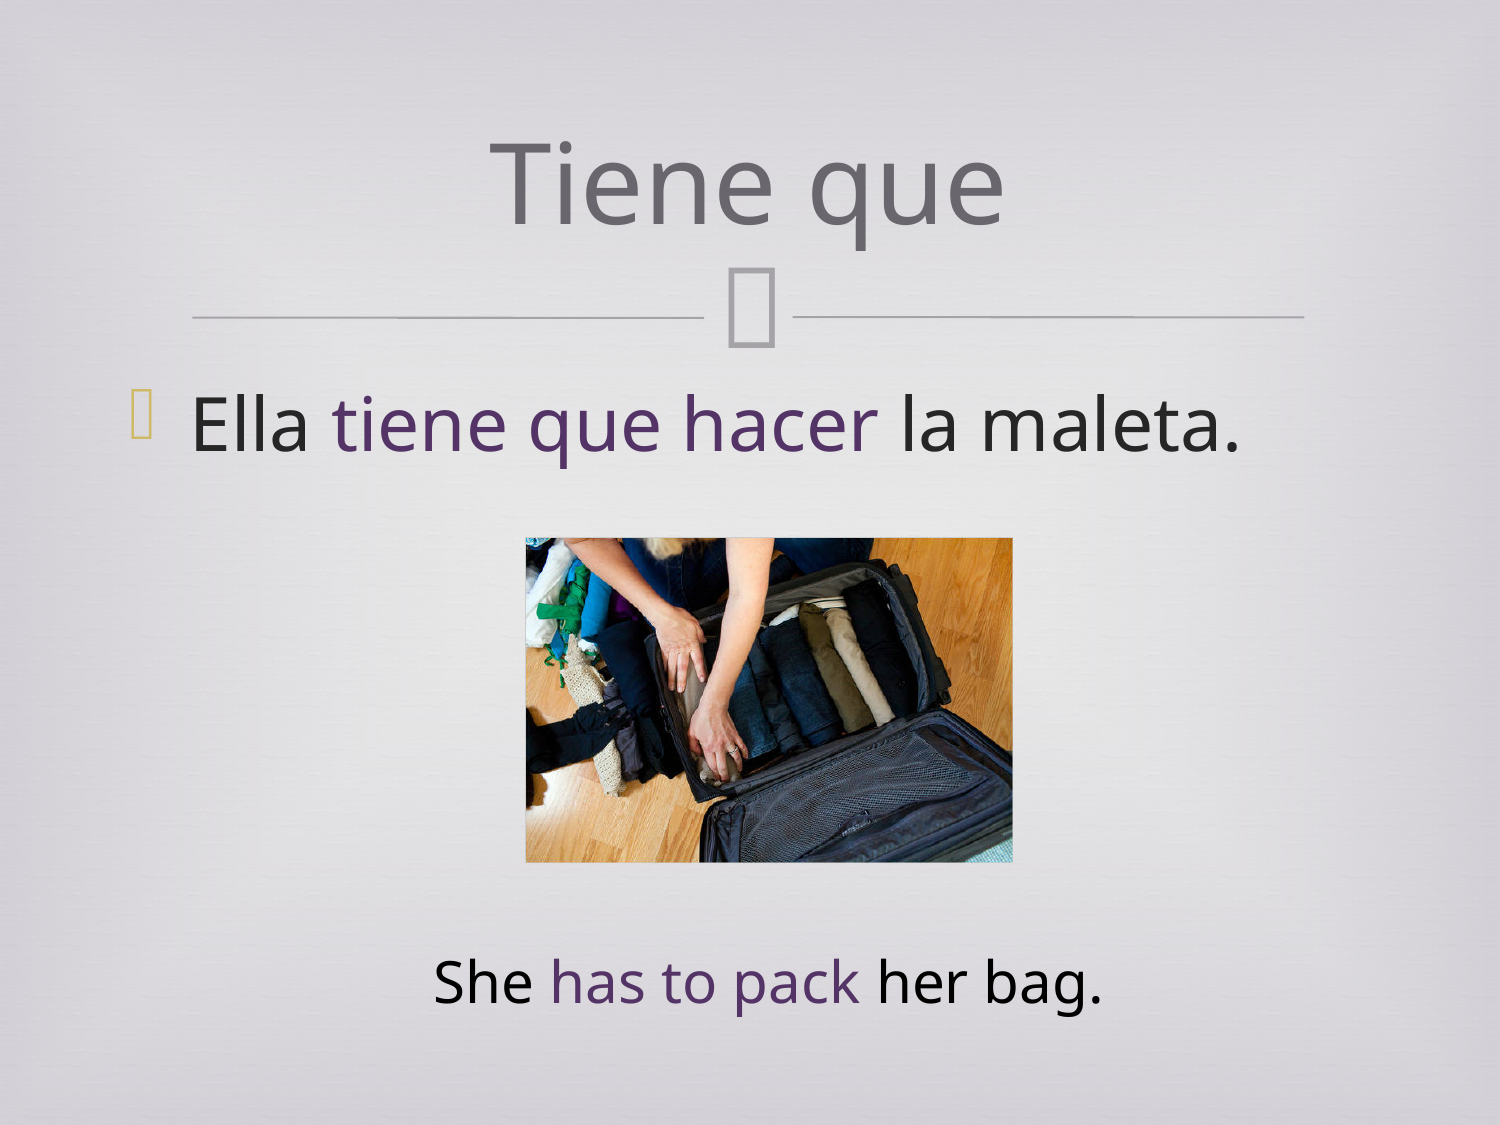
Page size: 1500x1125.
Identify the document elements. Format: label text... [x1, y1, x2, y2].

picture [524, 536, 1013, 863]
list Ella tiene que hacer la maleta. [114, 368, 1386, 838]
title Tiene que [112, 93, 1386, 267]
text_box She has to pack her bag. [237, 937, 1300, 1068]
